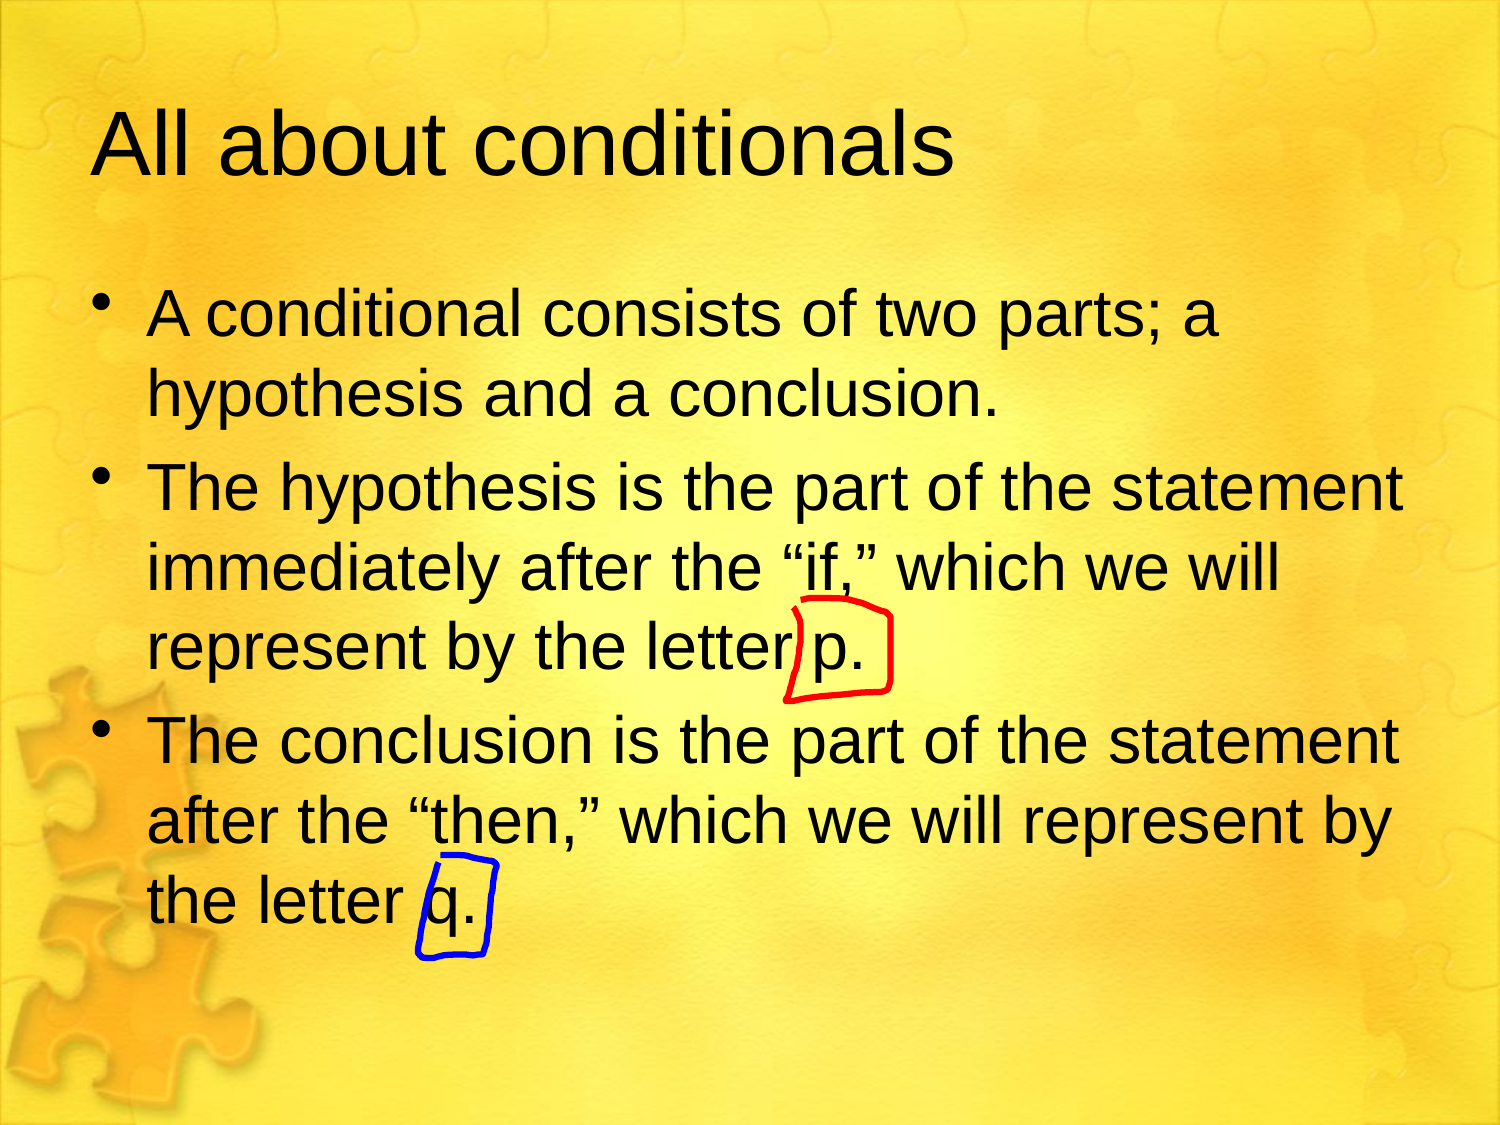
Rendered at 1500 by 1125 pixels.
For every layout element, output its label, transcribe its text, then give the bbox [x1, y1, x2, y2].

text_box [417, 854, 498, 959]
list A conditional consists of two parts; a hypothesis and a conclusion. The hypothesis is the part of the statement immediately after the “if,” which we will represent by the letter p. The conclusion is the part of the statement after the “then,” which we will represent by the letter q. [74, 262, 1426, 1006]
text_box [784, 597, 892, 702]
picture [0, 0, 1500, 1125]
title All about conditionals [74, 44, 1426, 233]
